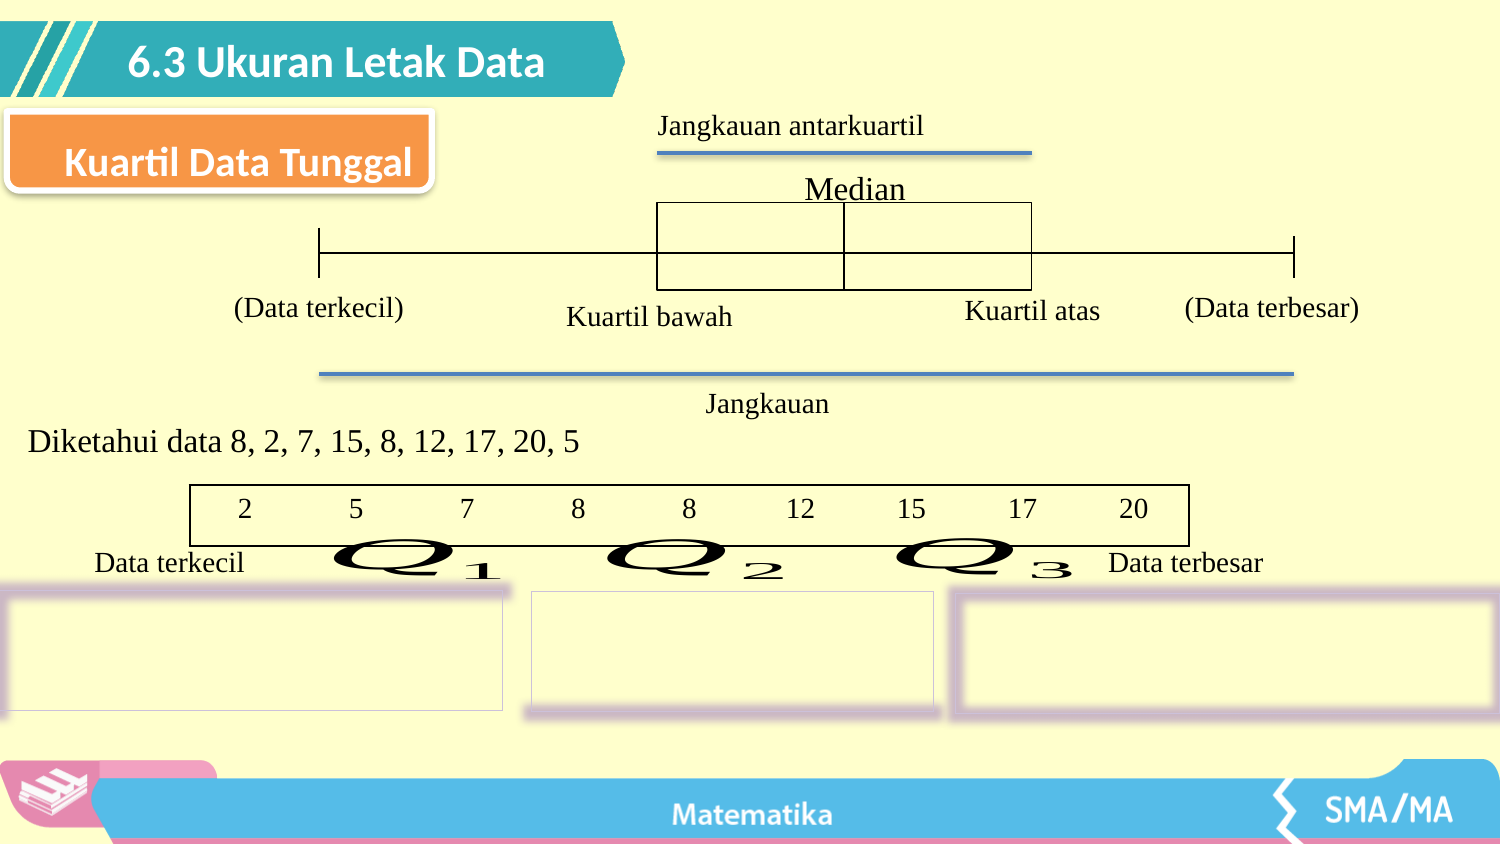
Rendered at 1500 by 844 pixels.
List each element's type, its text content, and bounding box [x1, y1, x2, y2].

picture [0, 759, 1500, 844]
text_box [0, 21, 626, 97]
text_box Diketahui data 8, 2, 7, 15, 8, 12, 17, 20, 5 [12, 412, 851, 467]
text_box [6, 111, 433, 194]
table_header 17 [967, 486, 1078, 531]
table_header 7 [412, 486, 523, 531]
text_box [219, 98, 1438, 428]
table_header 5 [301, 486, 412, 531]
table_header 12 [745, 486, 856, 531]
table_header 2 [191, 486, 301, 531]
table_header 8 [634, 486, 745, 531]
table_header 20 [1078, 486, 1188, 531]
table_header 8 [523, 486, 634, 531]
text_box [79, 533, 1351, 587]
table_header 15 [856, 486, 967, 531]
